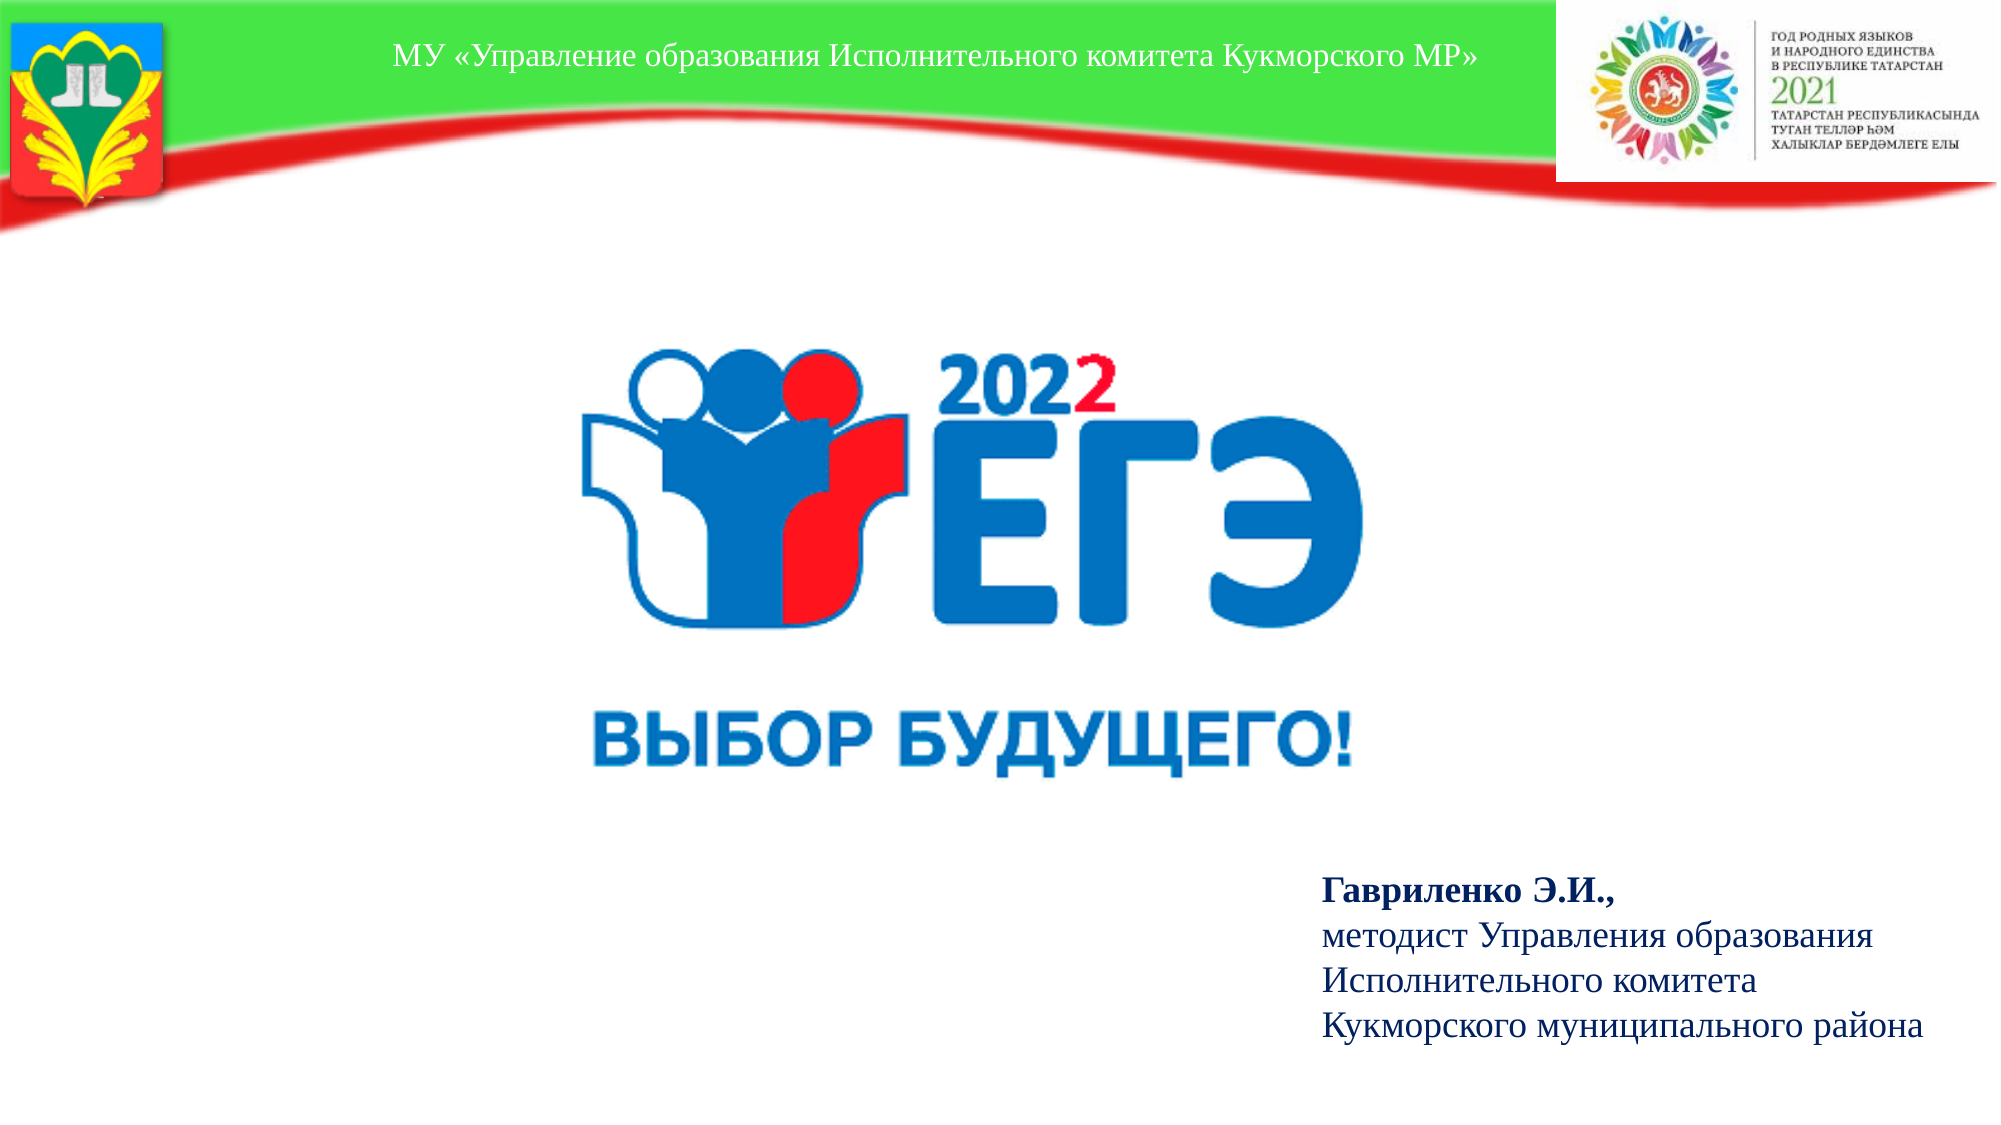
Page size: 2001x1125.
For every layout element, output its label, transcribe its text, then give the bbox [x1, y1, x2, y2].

picture [527, 293, 1420, 800]
picture [0, 0, 1997, 237]
text_box Гавриленко Э.И., методист Управления образования Исполнительного комитета Кукморского муниципального района [1307, 857, 2000, 1053]
